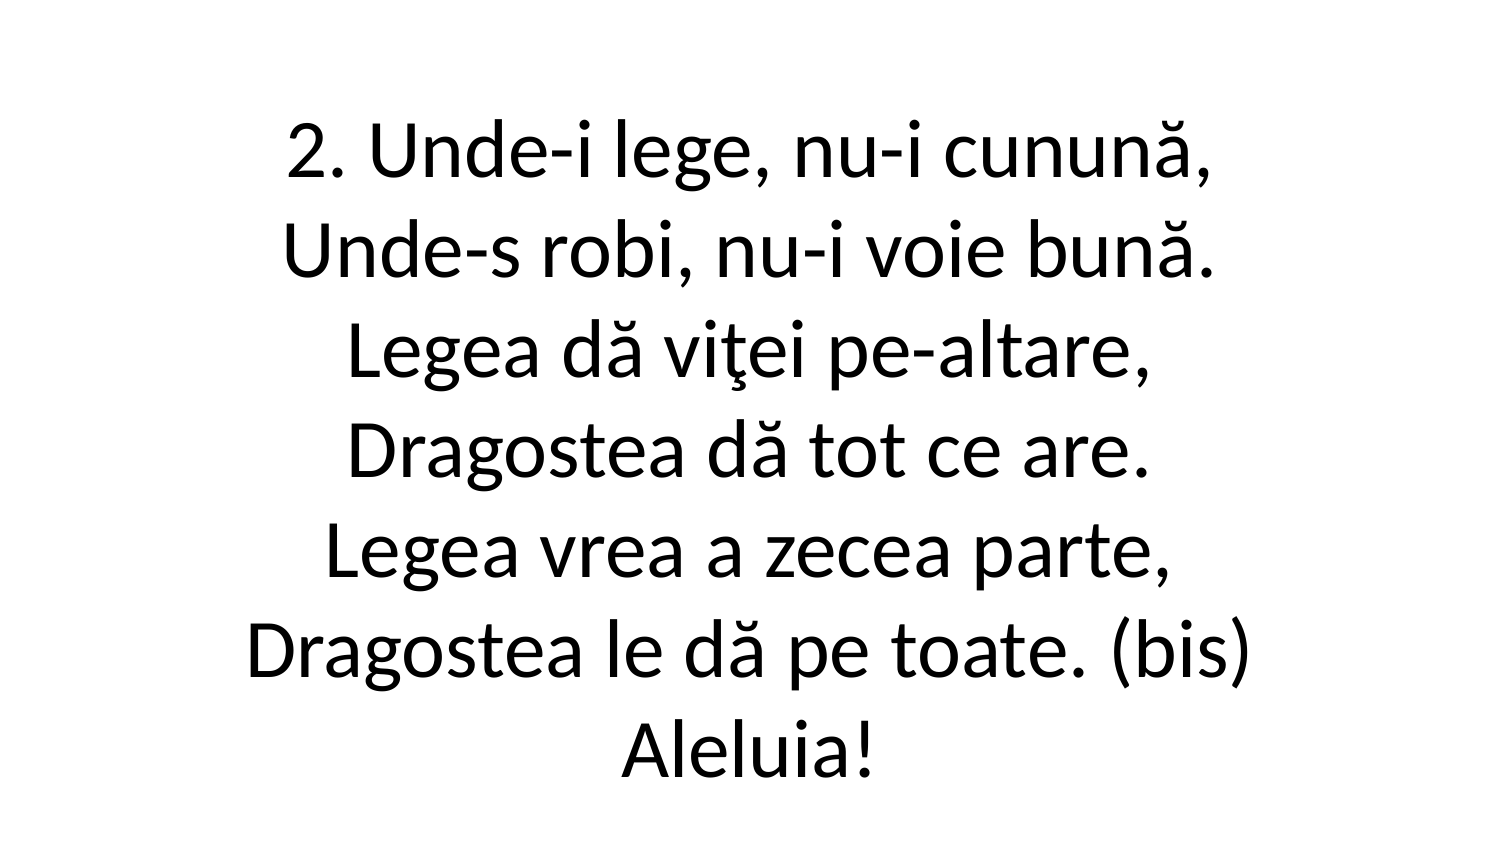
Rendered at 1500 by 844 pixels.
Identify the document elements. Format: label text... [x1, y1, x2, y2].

text_box 2. Unde-i lege, nu-i cunună, Unde-s robi, nu-i voie bună. Legea dă viţei pe-altare, Dragostea dă tot ce are. Legea vrea a zecea parte, Dragostea le dă pe toate. (bis) Aleluia! [230, 42, 1270, 802]
